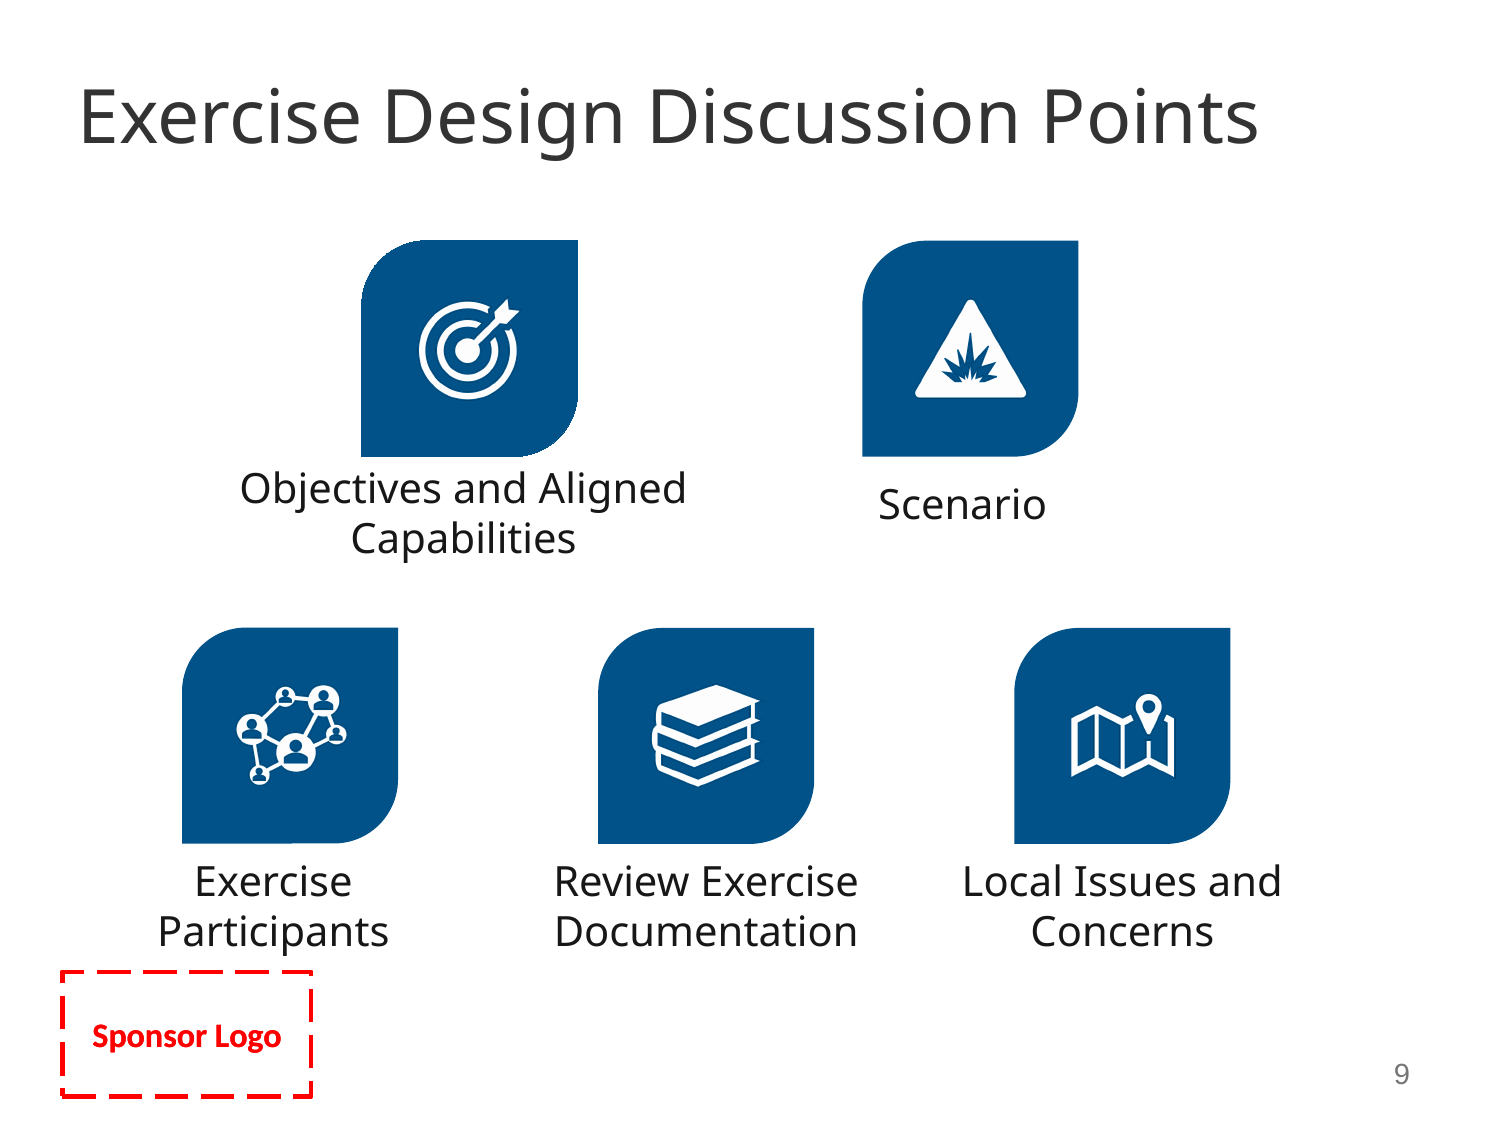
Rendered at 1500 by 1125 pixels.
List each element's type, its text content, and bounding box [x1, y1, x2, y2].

slide_number 9 [1074, 1042, 1425, 1103]
title Exercise Design Discussion Points [62, 20, 1413, 208]
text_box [62, 971, 312, 1097]
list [87, 124, 1326, 1043]
